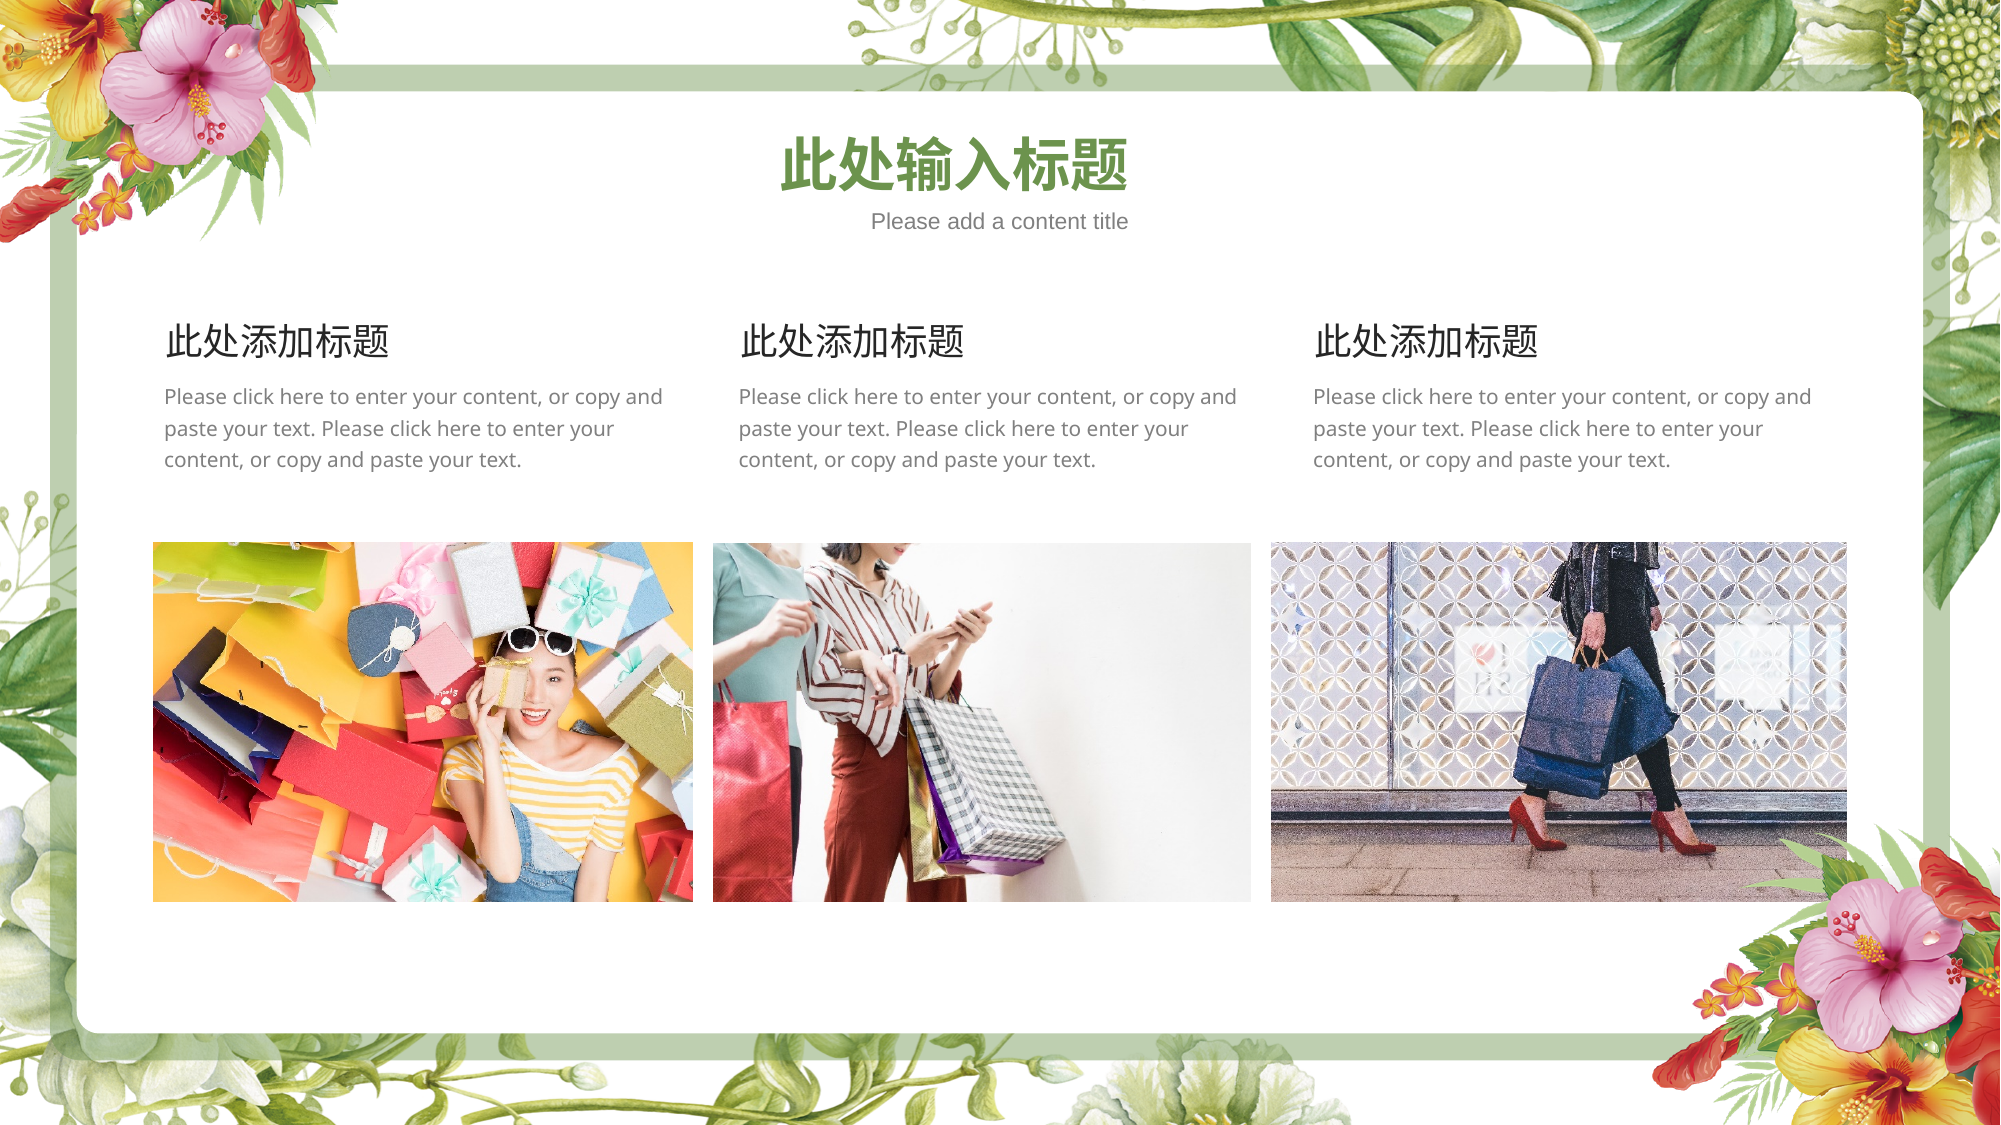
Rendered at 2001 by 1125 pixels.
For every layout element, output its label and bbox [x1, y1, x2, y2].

picture [713, 543, 1251, 902]
picture [1271, 541, 2000, 1125]
picture [153, 541, 693, 902]
text_box [49, 64, 1950, 1061]
picture [0, 361, 1413, 1125]
picture [797, 0, 2000, 640]
picture [0, 0, 346, 254]
text_box [764, 120, 1236, 270]
